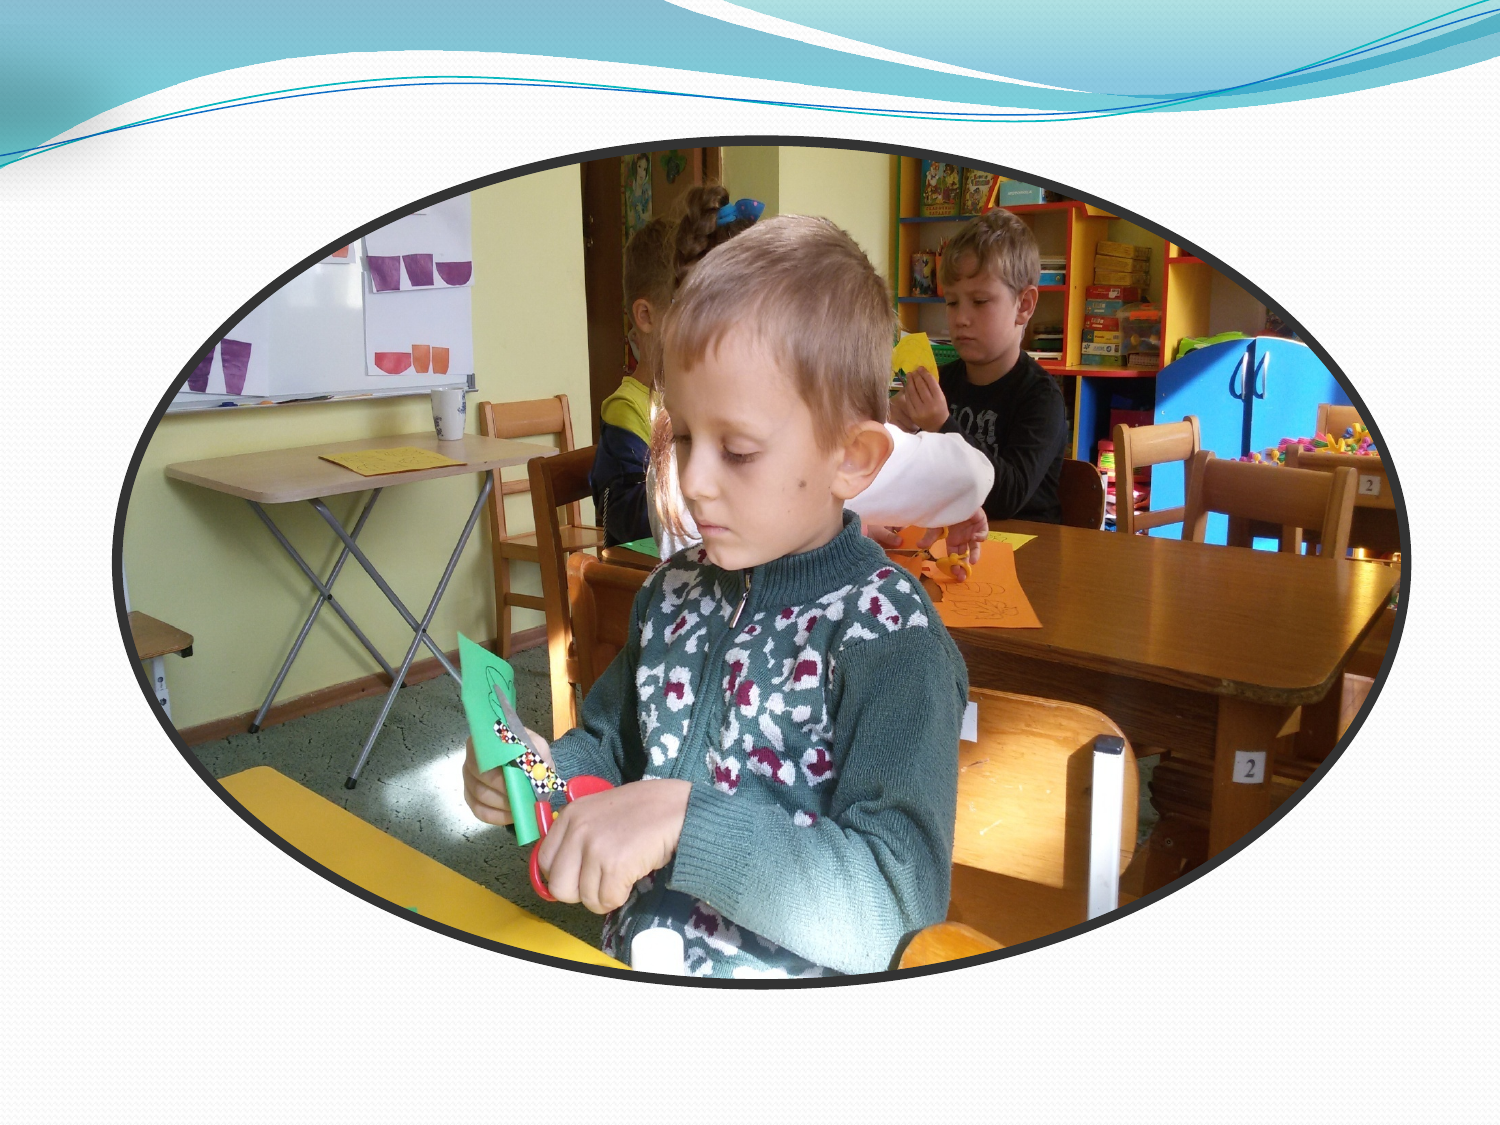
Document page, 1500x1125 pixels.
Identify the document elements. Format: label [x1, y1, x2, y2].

picture [116, 140, 1407, 985]
